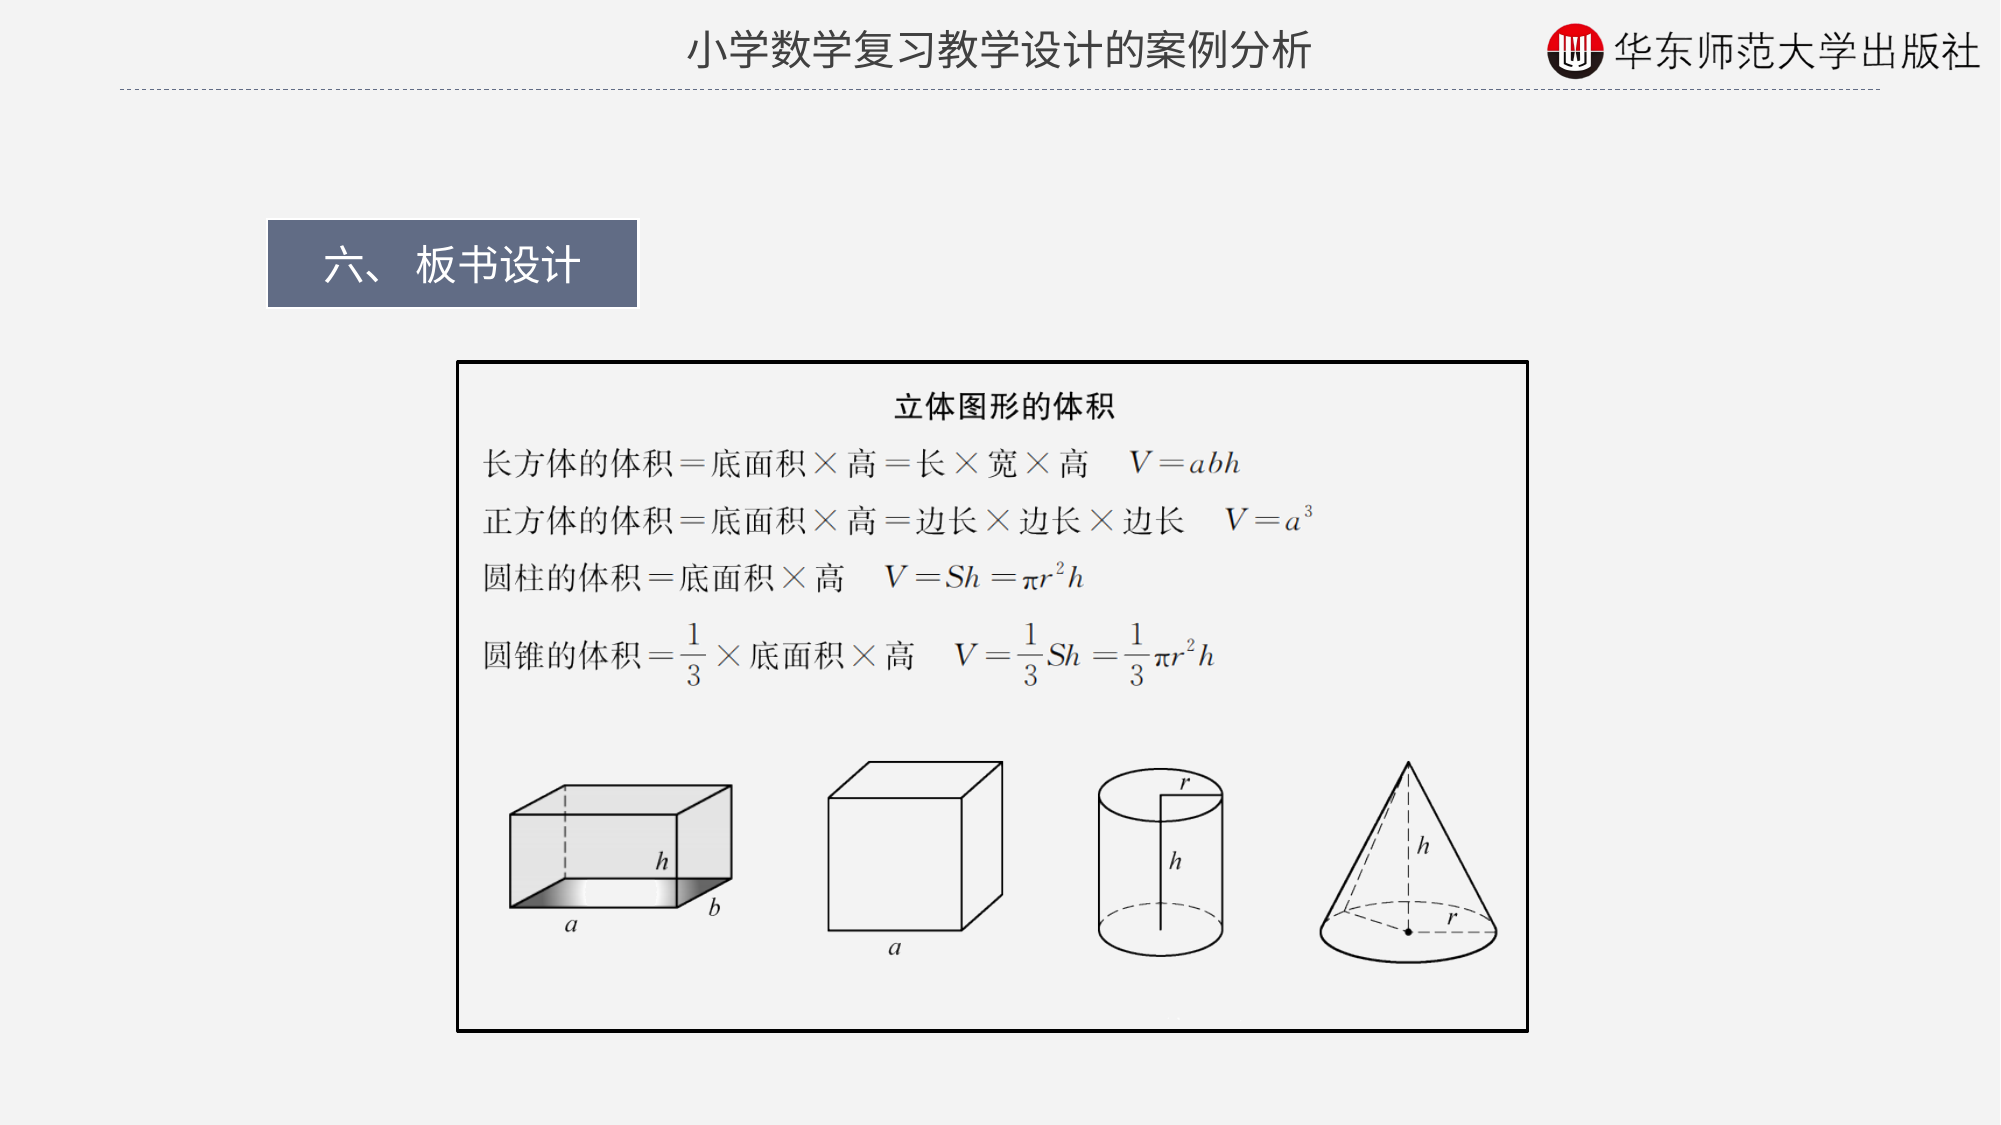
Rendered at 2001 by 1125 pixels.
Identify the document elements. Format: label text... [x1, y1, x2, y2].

text_box 小学数学复习教学设计的案例分析 [680, 23, 1320, 74]
picture [459, 363, 1527, 1030]
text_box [1536, 13, 1989, 83]
text_box 六、 板书设计 [266, 218, 640, 309]
